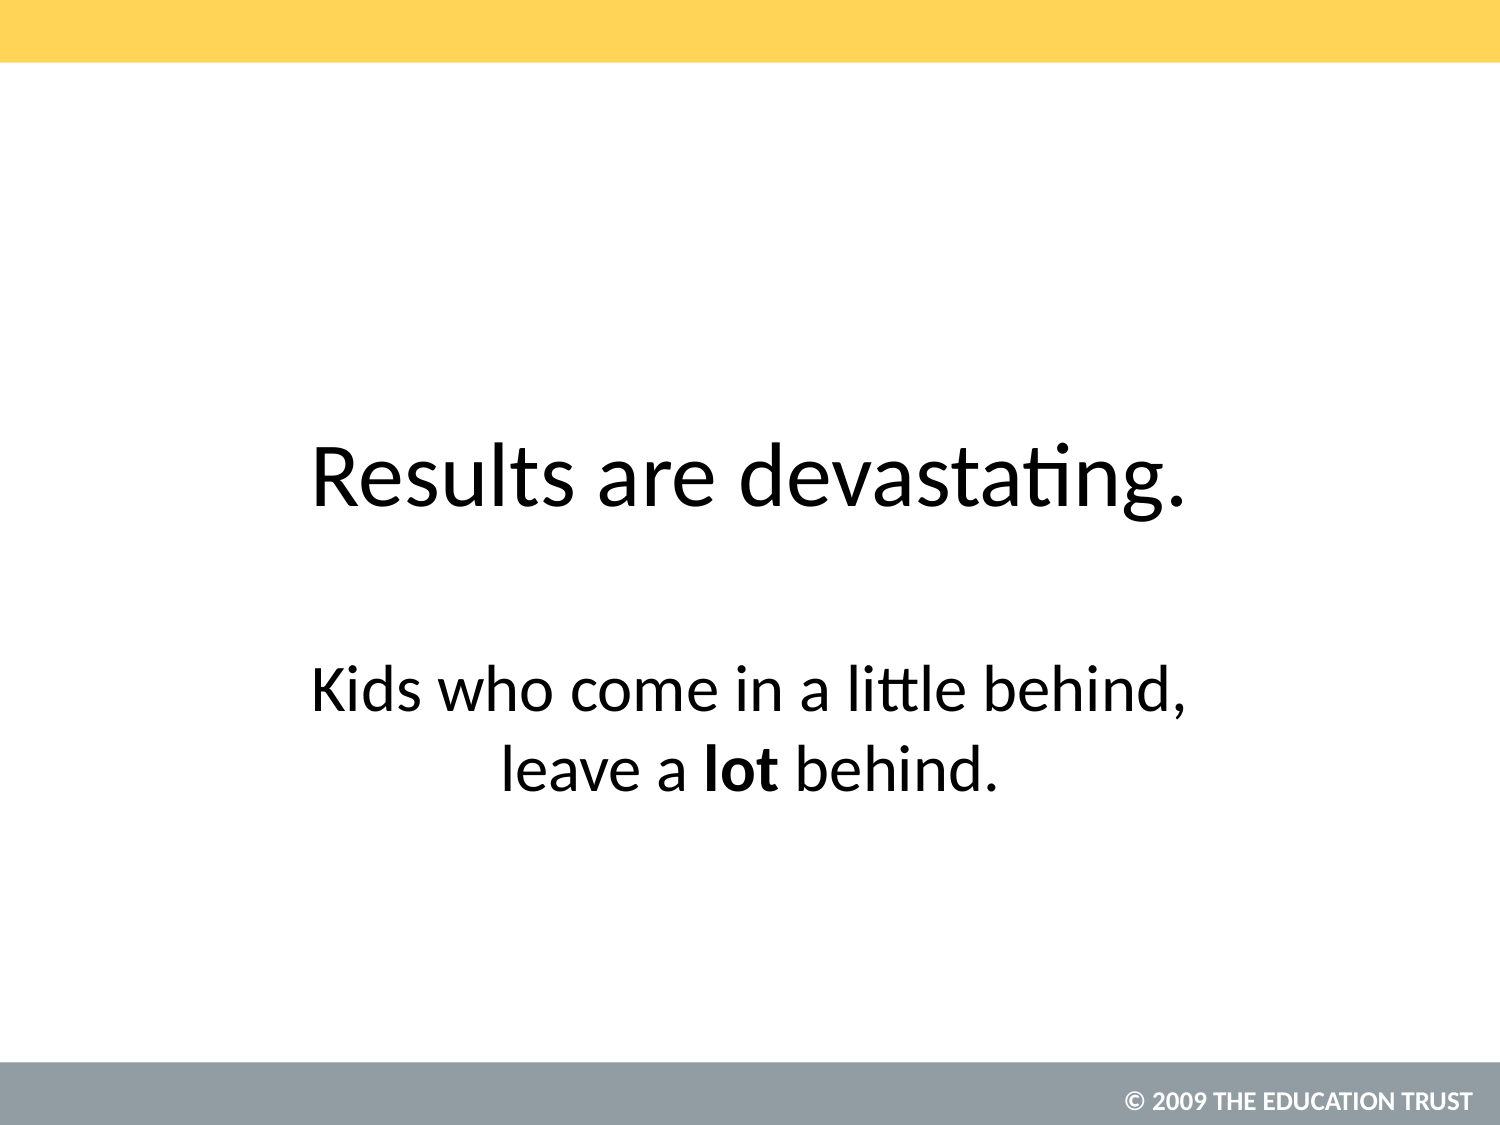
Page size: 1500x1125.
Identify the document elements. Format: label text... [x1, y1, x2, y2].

title Results are devastating. [112, 349, 1388, 591]
subtitle Kids who come in a little behind, leave a lot behind. [224, 637, 1276, 926]
